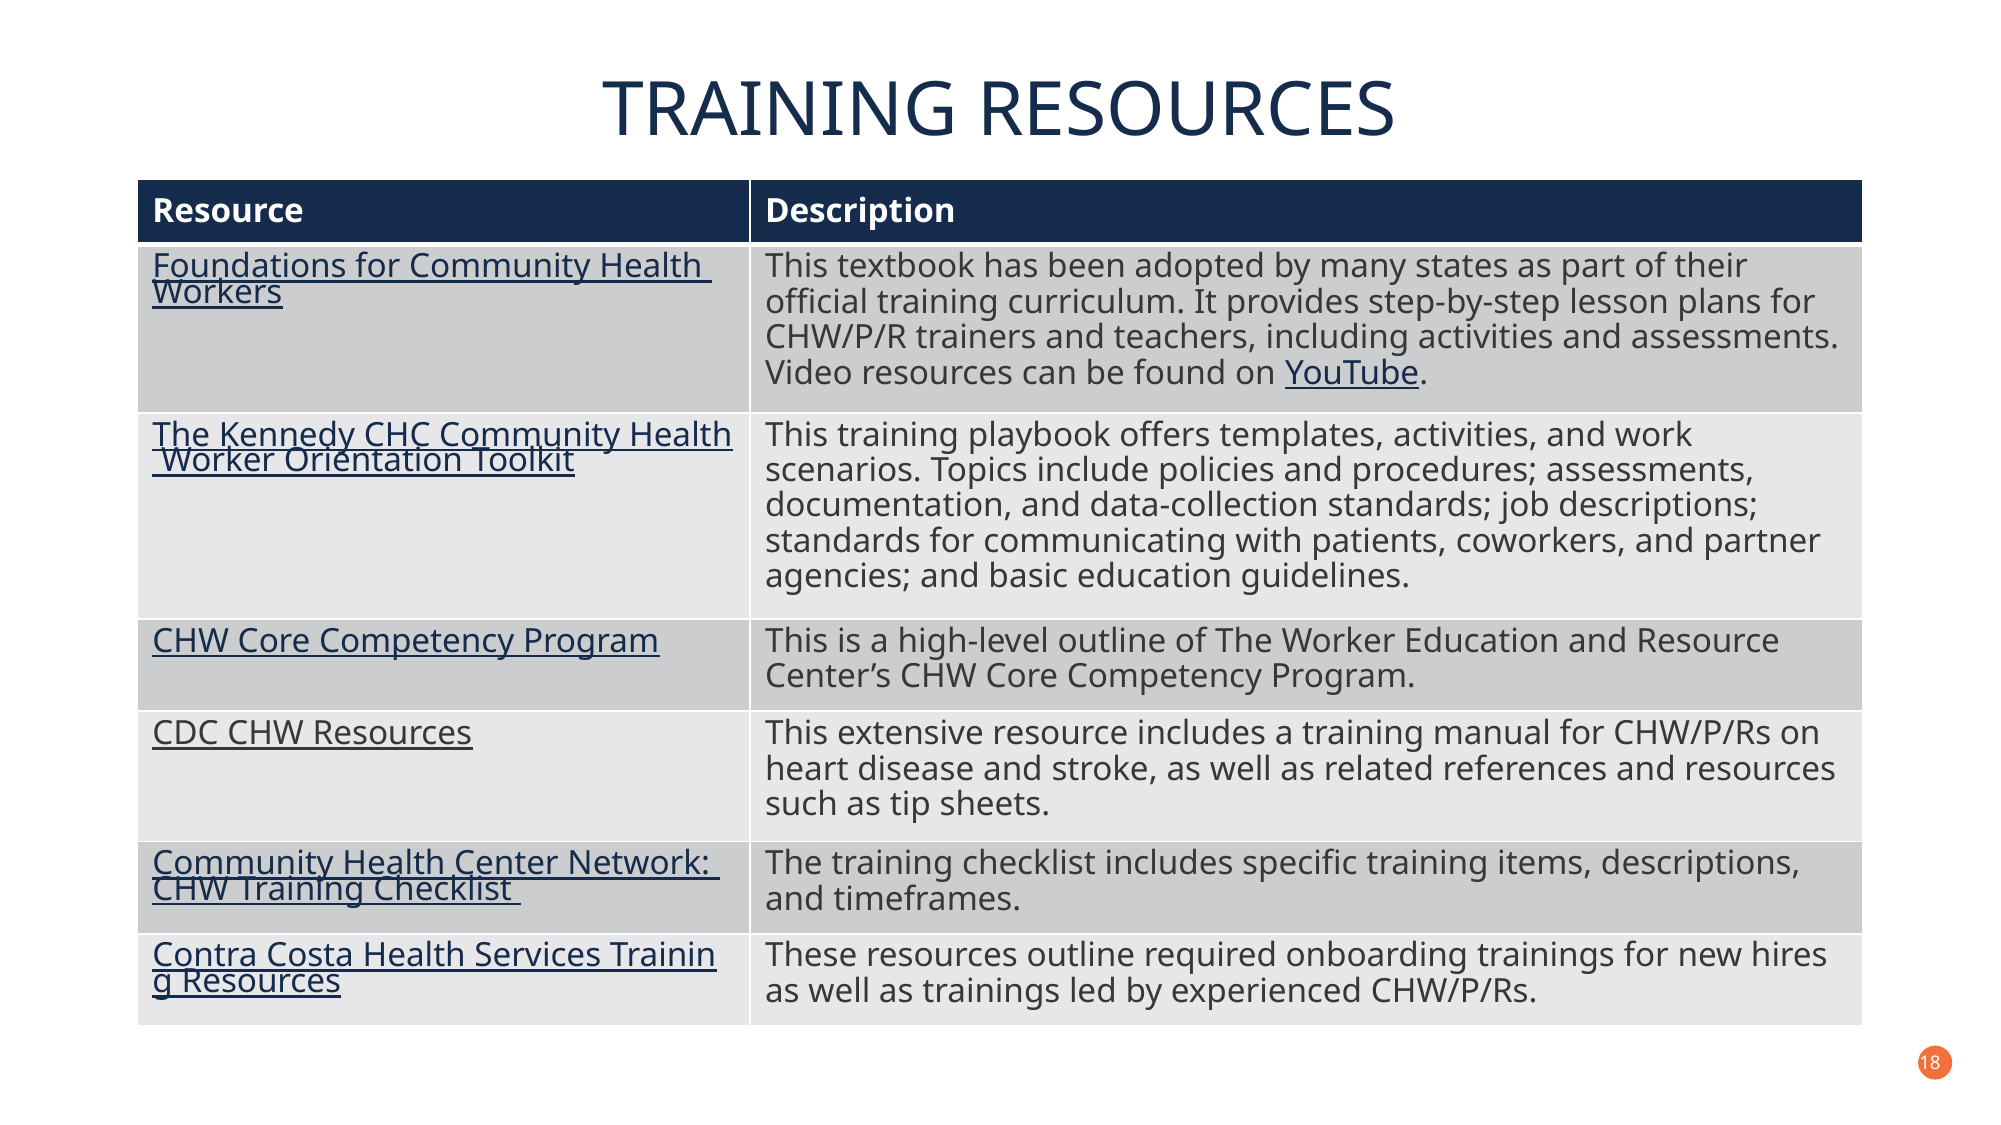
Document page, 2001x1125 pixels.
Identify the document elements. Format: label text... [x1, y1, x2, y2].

title Training resources [137, 57, 1863, 165]
table_cell This extensive resource includes a training manual for CHW/P/Rs on heart disease and stroke, as well as related references and resources such as tip sheets. [751, 712, 1862, 841]
table_header Resource [138, 180, 749, 242]
table_cell This textbook has been adopted by many states as part of their official training curriculum. It provides step-by-step lesson plans for CHW/P/R trainers and teachers, including activities and assessments. Video resources can be found on YouTube. [751, 247, 1862, 412]
table_cell CHW Core Competency Program [138, 620, 749, 710]
table_cell CDC CHW Resources [138, 712, 749, 841]
table_cell The training checklist includes specific training items, descriptions, and timeframes. [751, 842, 1862, 933]
table_header Description [751, 180, 1862, 242]
table_cell These resources outline required onboarding trainings for new hires as well as trainings led by experienced CHW/P/Rs. [751, 935, 1862, 1025]
table_cell This training playbook offers templates, activities, and work scenarios. Topics include policies and procedures; assessments, documentation, and data-collection standards; job descriptions; standards for communicating with patients, coworkers, and partner agencies; and basic education guidelines. [751, 414, 1862, 618]
table_cell Contra Costa Health Services Training Resources [138, 935, 749, 1025]
table_cell Community Health Center Network: CHW Training Checklist [138, 842, 749, 933]
table_cell The Kennedy CHC Community Health Worker Orientation Toolkit [138, 414, 749, 618]
table_cell Foundations for Community Health Workers [138, 247, 749, 412]
table_cell This is a high-level outline of The Worker Education and Resource Center’s CHW Core Competency Program. [751, 620, 1862, 710]
